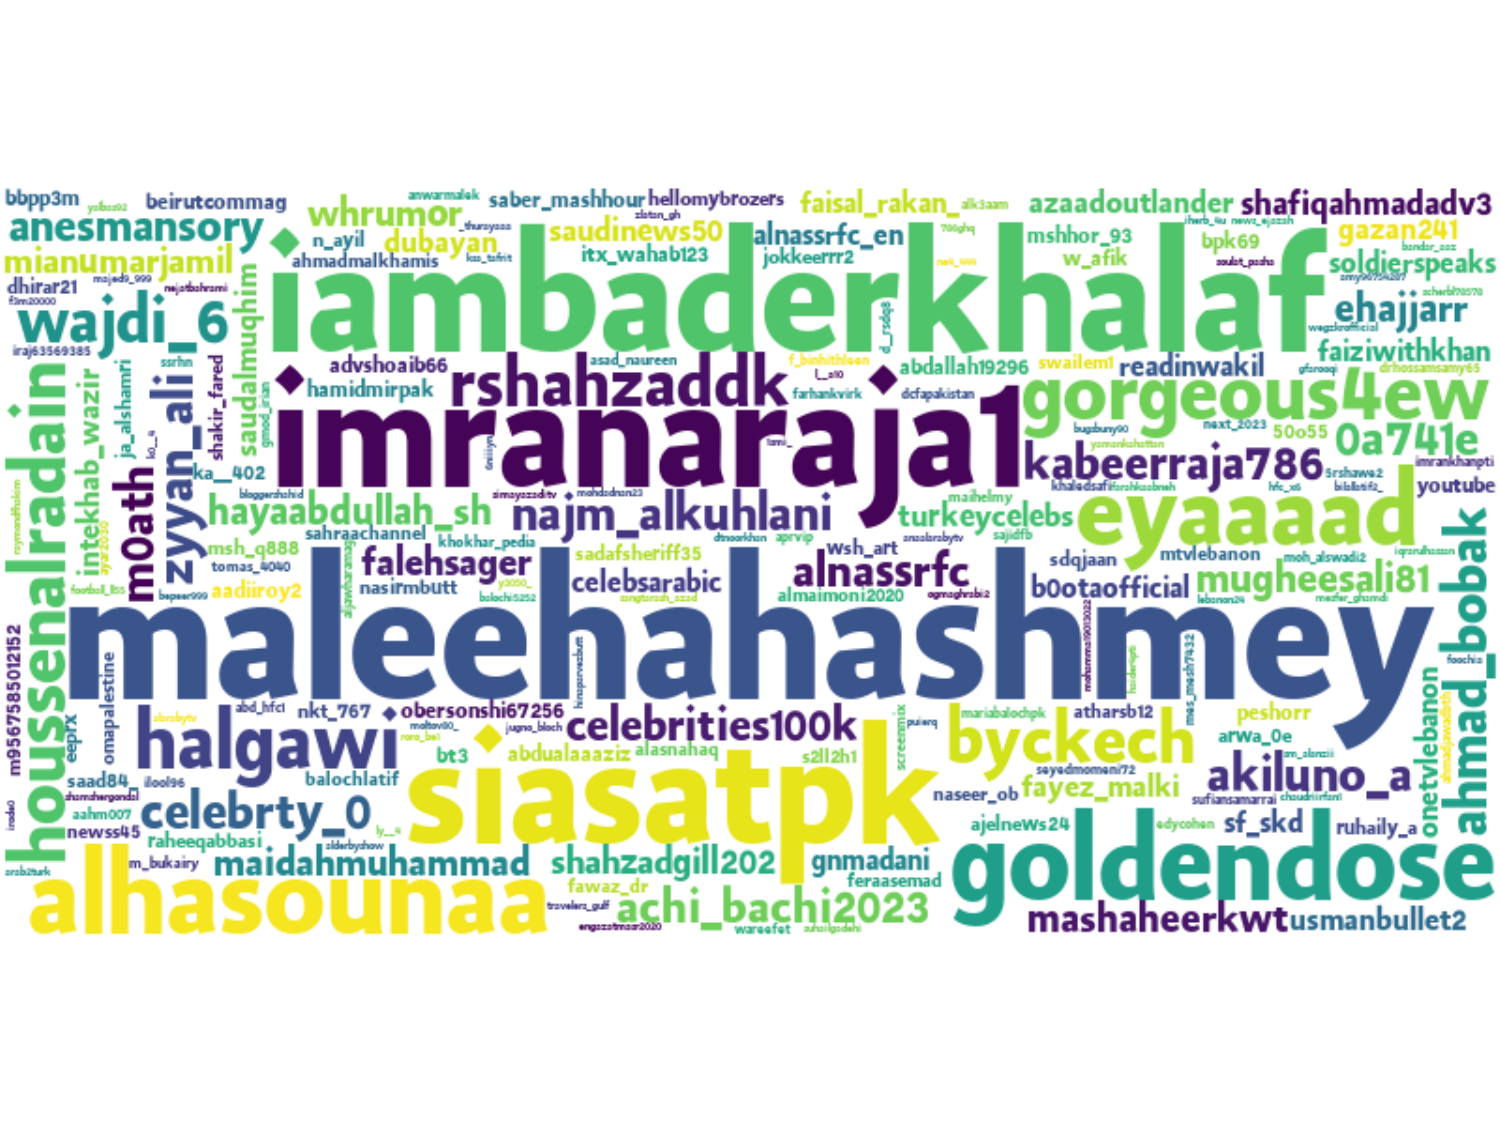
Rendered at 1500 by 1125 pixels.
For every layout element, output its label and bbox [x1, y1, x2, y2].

picture [0, 187, 1500, 938]
